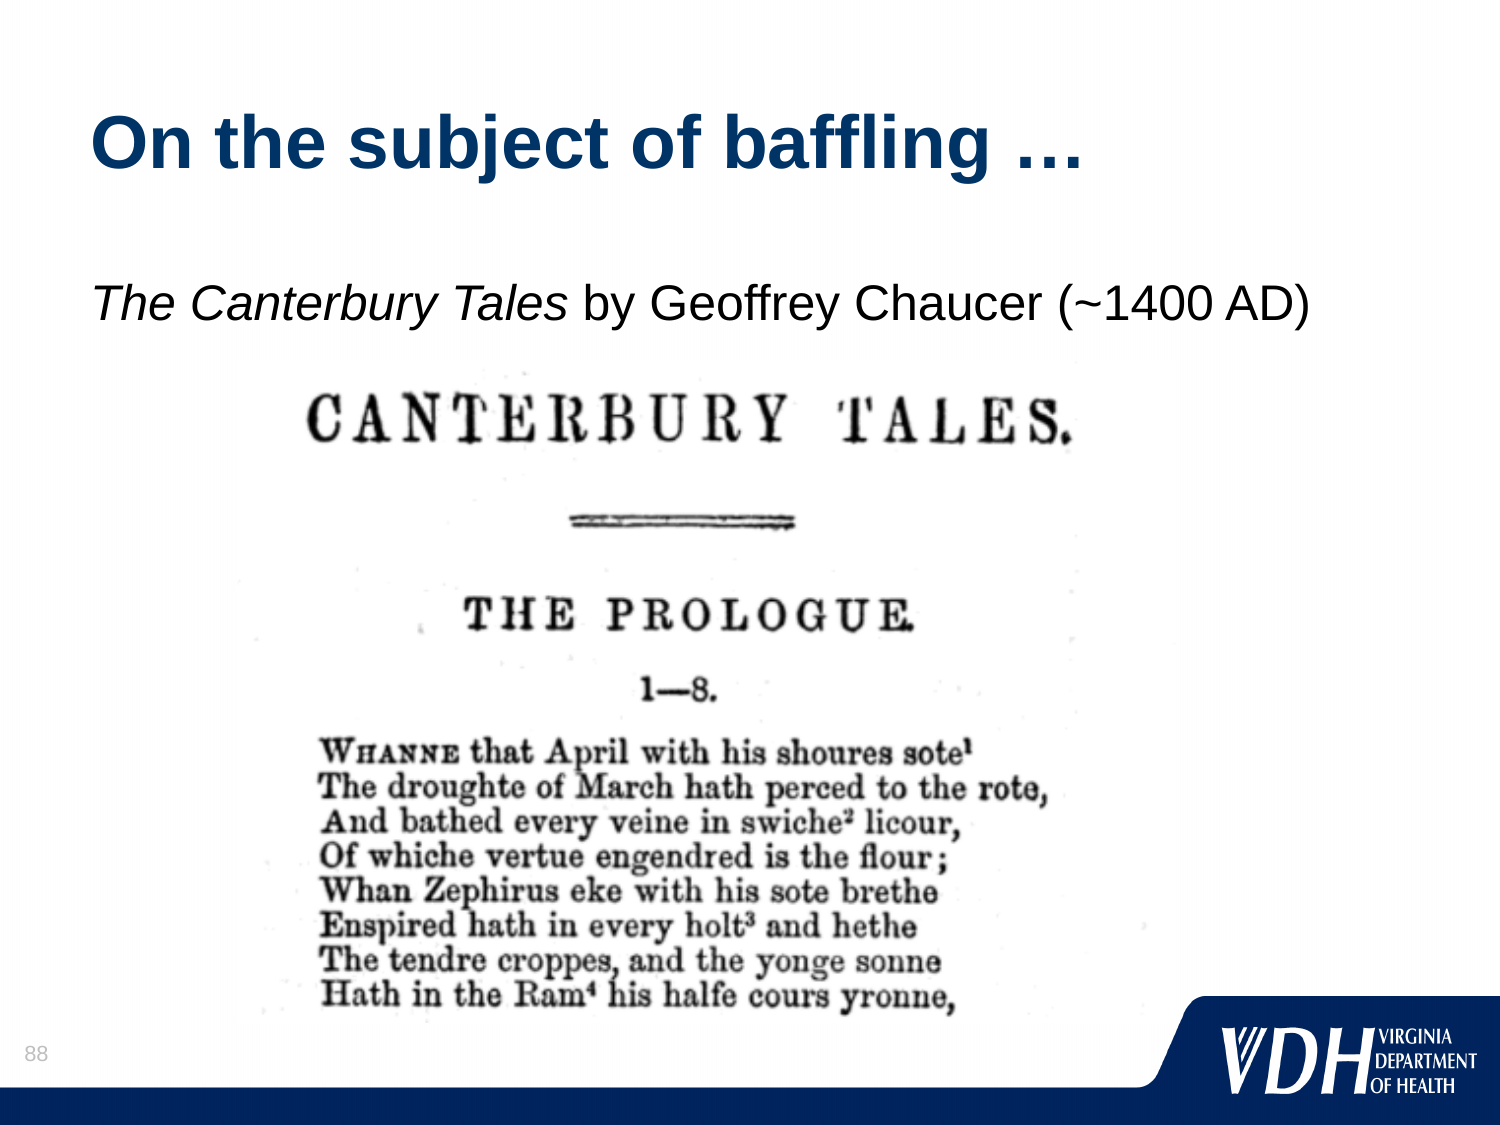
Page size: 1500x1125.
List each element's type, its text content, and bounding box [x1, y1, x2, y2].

slide_number 88 [9, 1025, 104, 1080]
title On the subject of baffling … [75, 45, 1425, 233]
list The Canterbury Tales by Geoffrey Chaucer (~1400 AD) [75, 262, 1425, 1050]
picture [0, 0, 1500, 1125]
